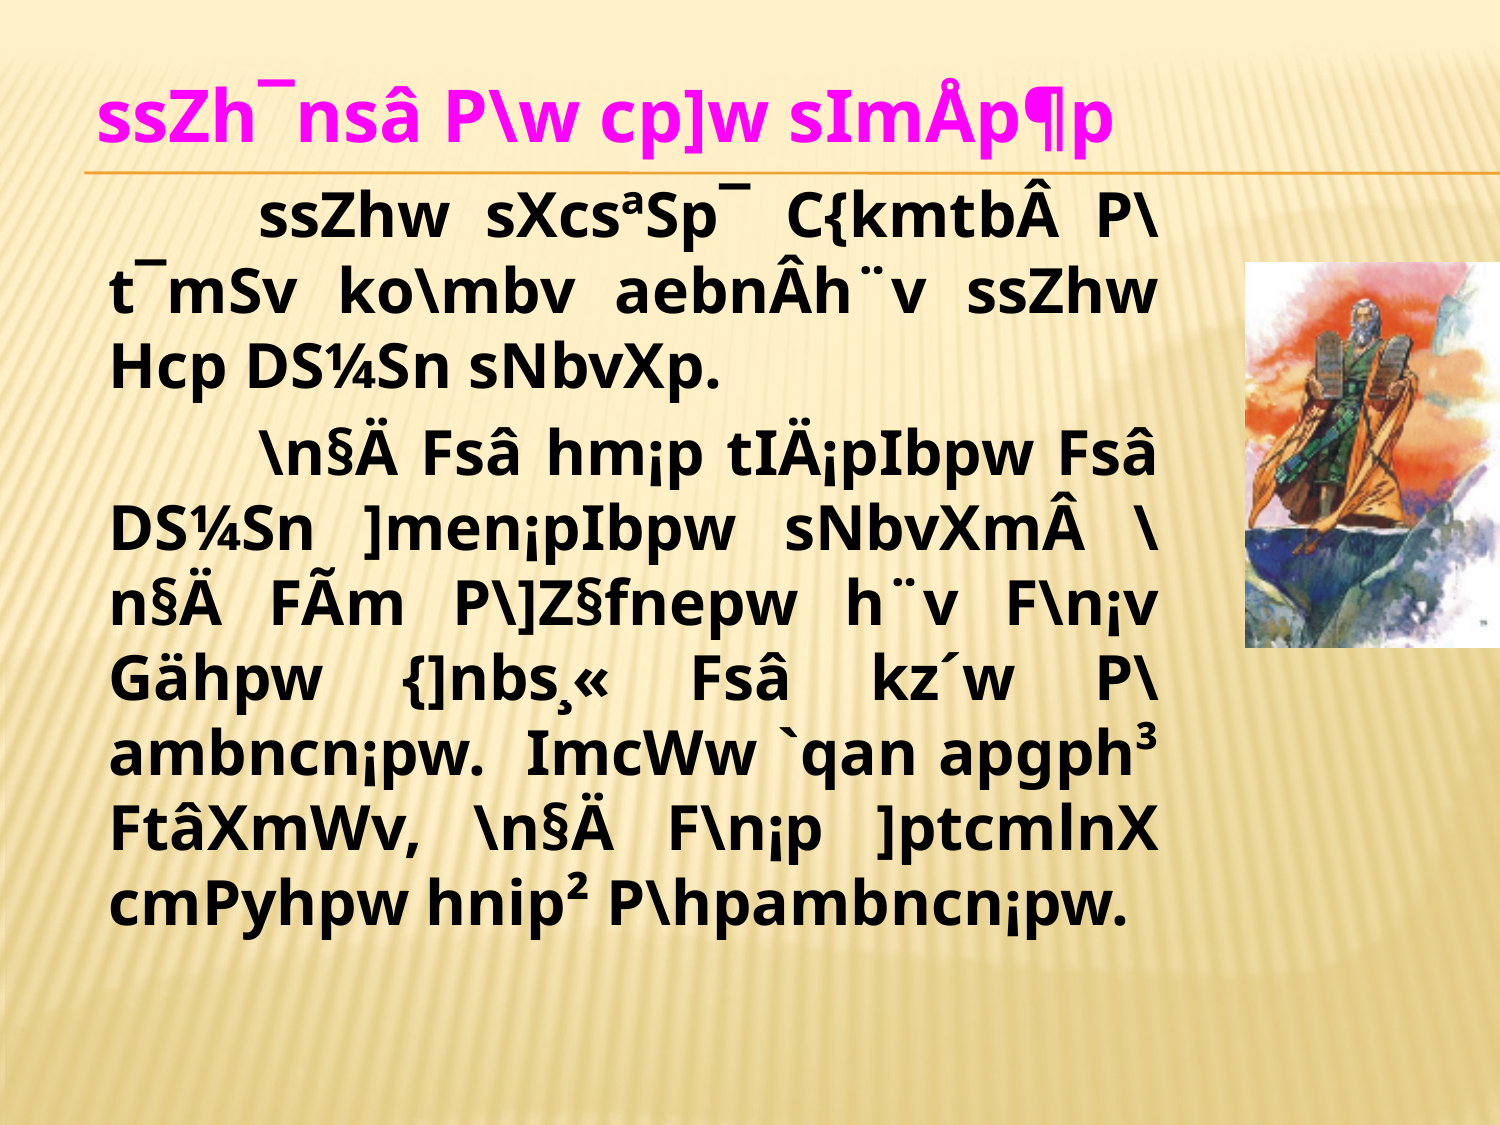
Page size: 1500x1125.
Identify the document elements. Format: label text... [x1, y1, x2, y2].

picture [1245, 262, 1500, 649]
list ssZh¯nsâ P\w cp]w sImÅp¶p ssZhw sXcsªSp¯ C{kmtbÂ P\t¯mSv ko\mbv aebnÂh¨v ssZhw Hcp DS¼Sn sNbvXp. \n§Ä Fsâ hm¡p tIÄ¡pIbpw Fsâ DS¼Sn ]men¡pIbpw sNbvXmÂ \n§Ä FÃm P\]Z§fnepw h¨v F\n¡v Gähpw {]nbs¸« Fsâ kz´w P\ambncn¡pw. ImcWw `qan apgph³ FtâXmWv, \n§Ä F\n¡p ]ptcmlnX cmPyhpw hnip² P\hpambncn¡pw. [37, 62, 1175, 825]
